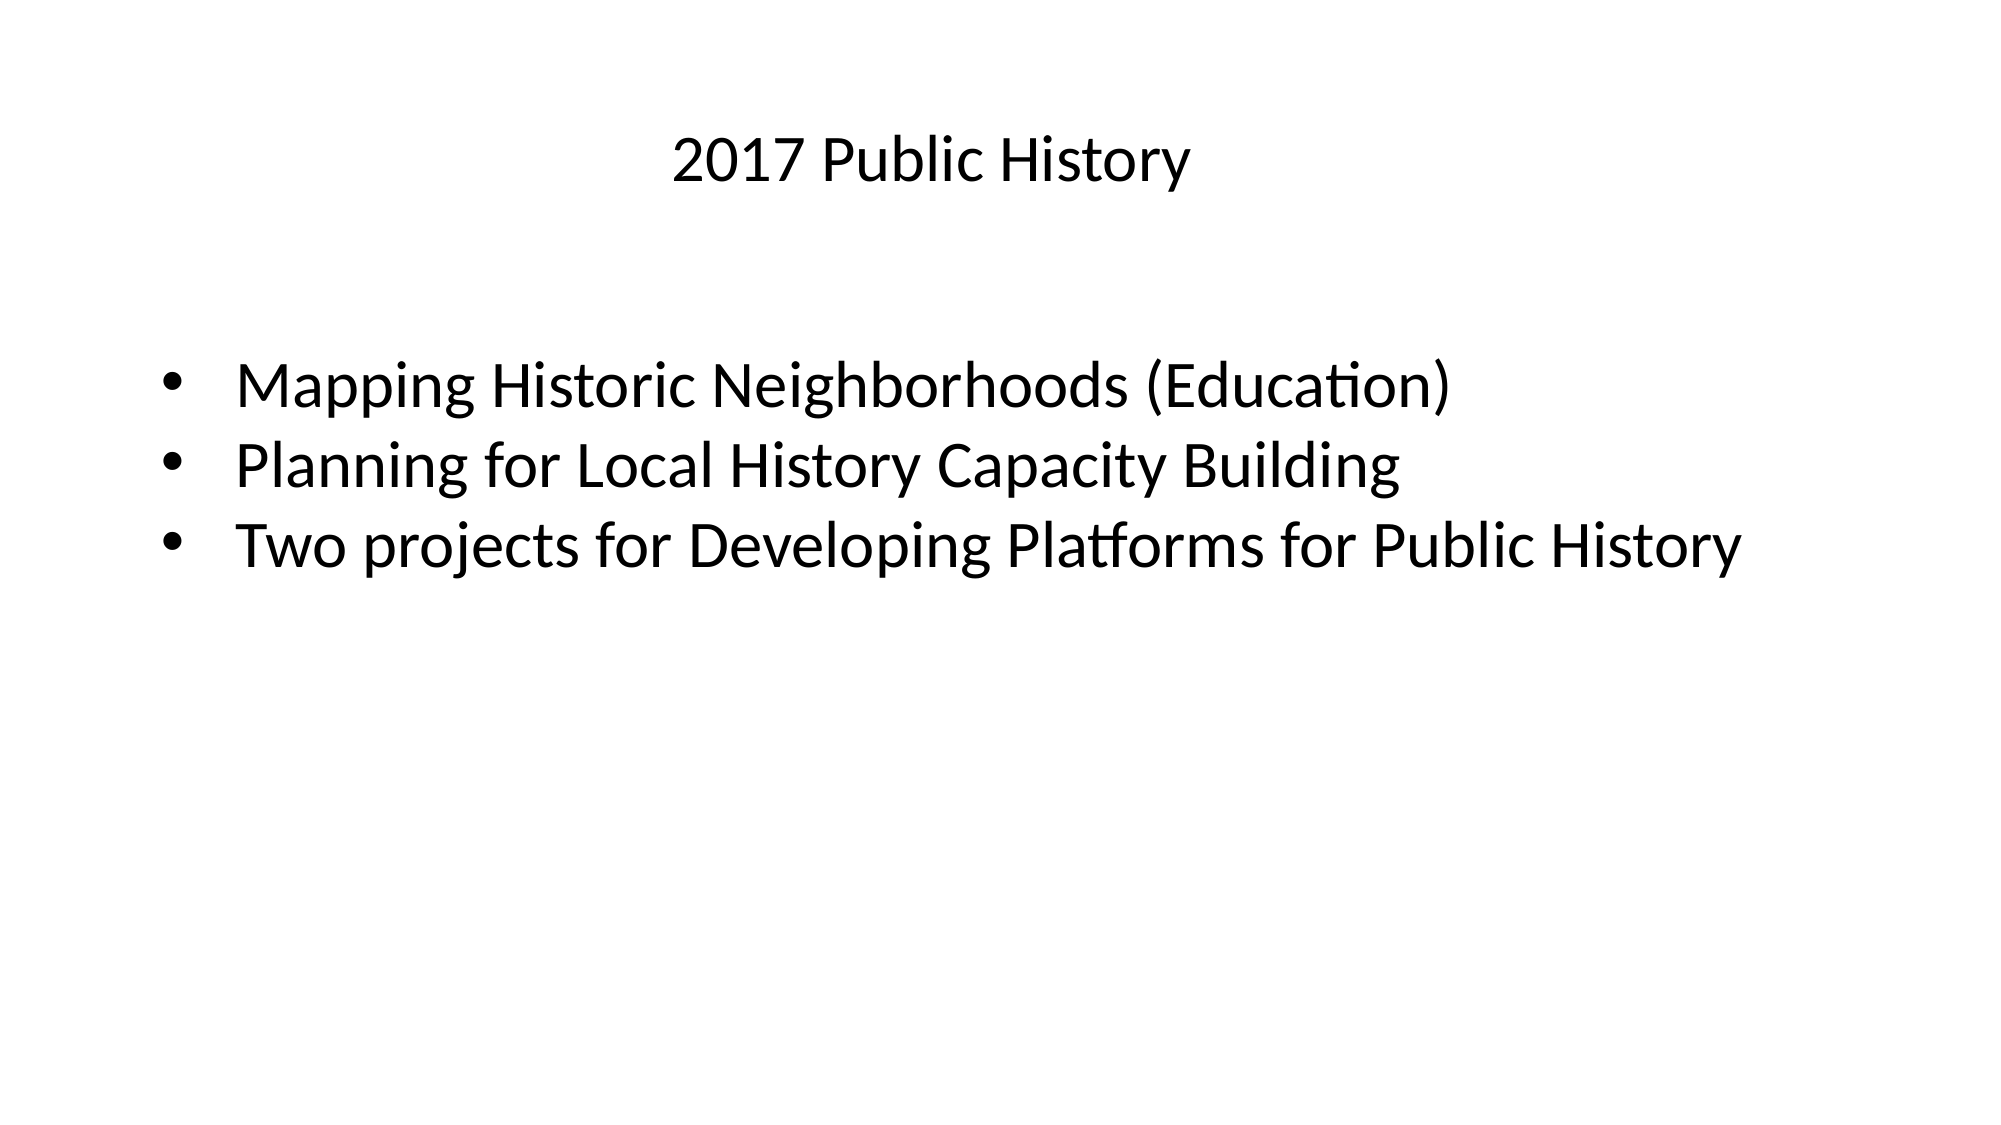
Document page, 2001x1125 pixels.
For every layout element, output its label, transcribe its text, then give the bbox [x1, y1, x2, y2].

text_box 2017 Public History [656, 107, 1255, 202]
text_box Mapping Historic Neighborhoods (Education) Planning for Local History Capacity Building Two projects for Developing Platforms for Public History [146, 333, 1851, 748]
